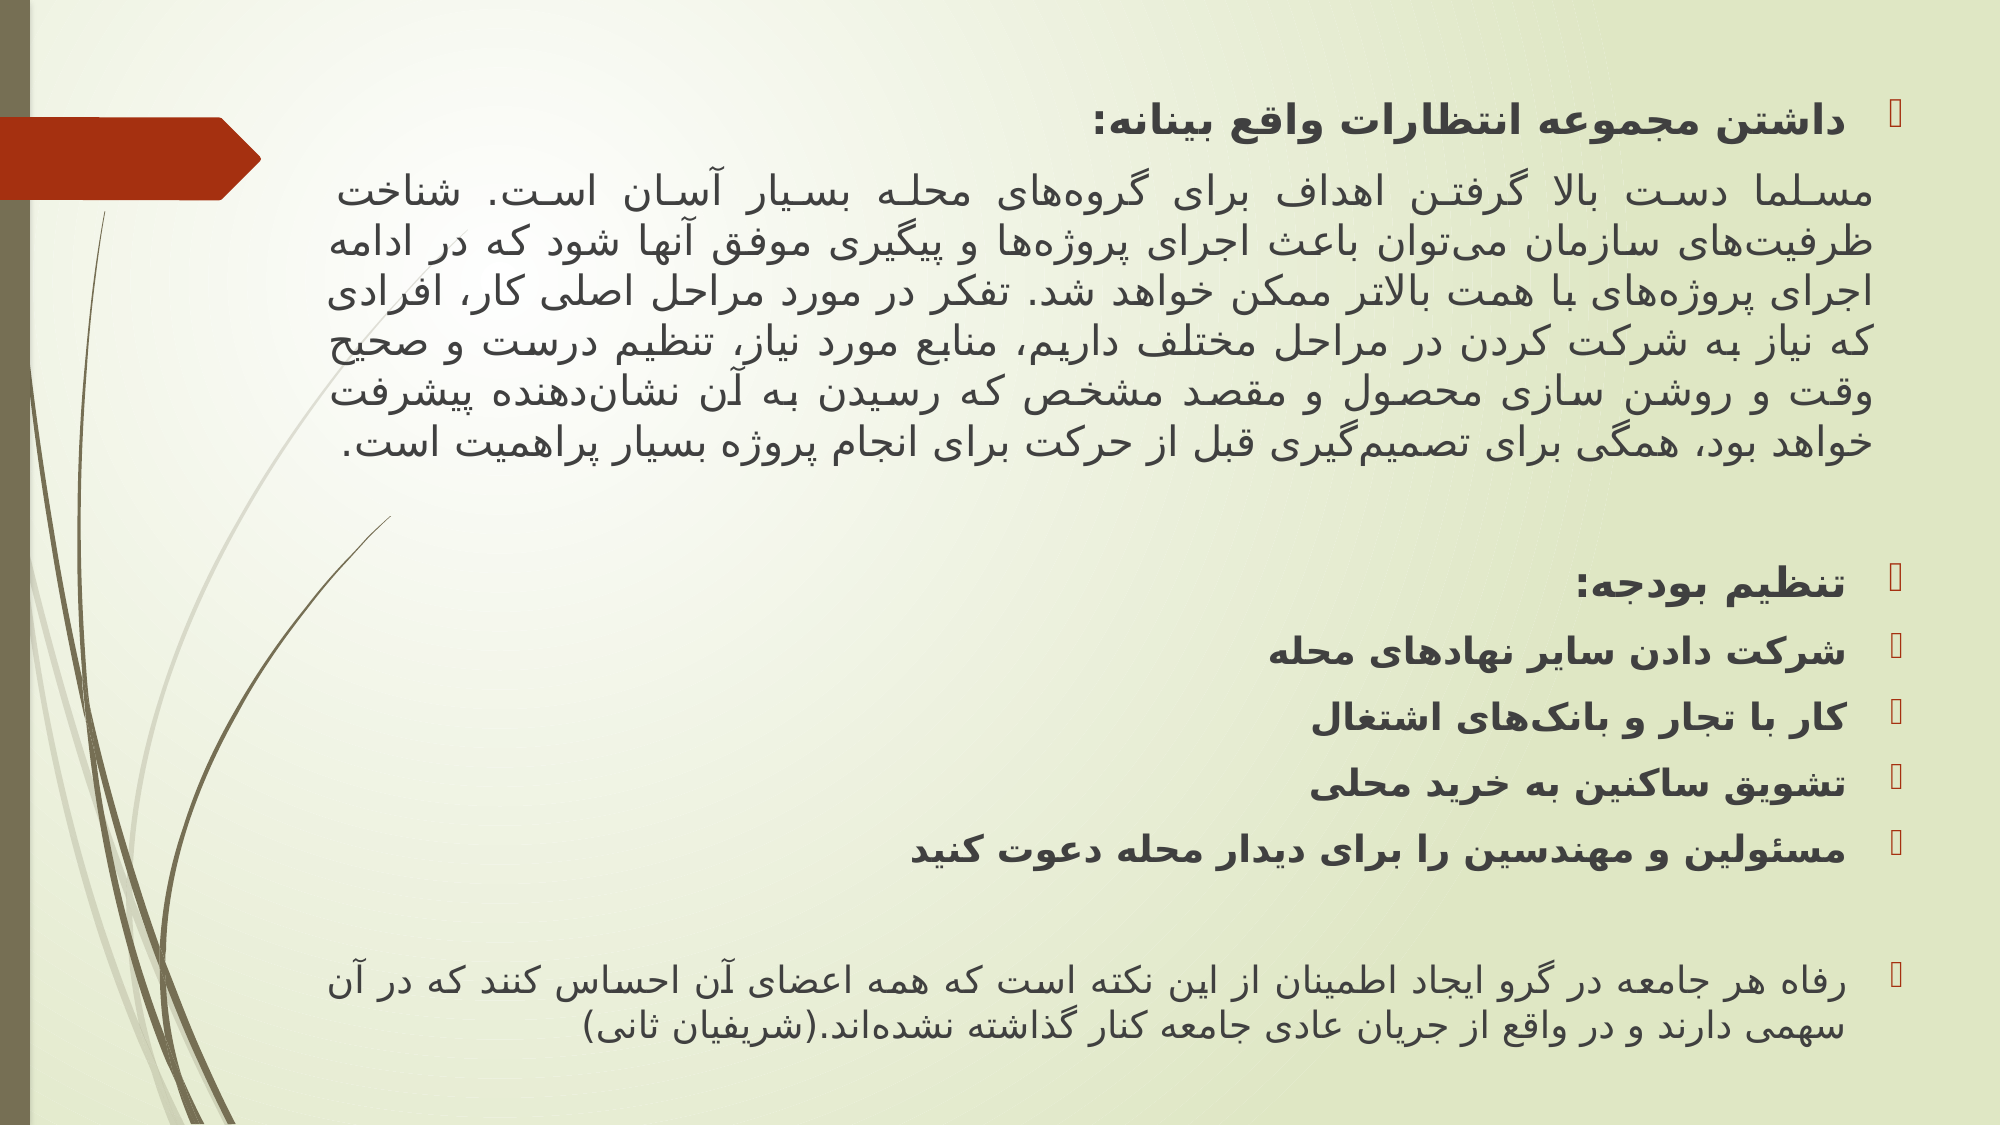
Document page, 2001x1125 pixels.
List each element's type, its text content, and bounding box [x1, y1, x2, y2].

list داشتن مجموعه انتظارات واقع بینانه: مسلما دست بالا گرفتن اهداف برای گروه‌های محله بسیار آسان است. شناخت ظرفیت‌های سازمان می‌توان باعث اجرای پروژه‌ها و پیگیری موفق آنها شود که در ادامه اجرای پروژه‌های با همت بالاتر ممکن خواهد شد. تفکر در مورد مراحل اصلی کار، افرادی که نیاز به شرکت کردن در مراحل مختلف داریم، منابع مورد نیاز، تنظیم درست و صحیح وقت و روشن سازی محصول و مقصد مشخص که رسیدن به آن نشان‌دهنده پیشرفت خواهد بود، همگی برای تصمیم‌گیری قبل از حرکت برای انجام پروژه بسیار پراهمیت است. تنظیم بودجه: شرکت دادن سایر نهادهای محله کار با تجار و بانک‌های اشتغال تشویق ساکنین به خرید محلی مسئولین و مهندسین را برای دیدار محله دعوت کنید رفاه هر جامعه در گرو ایجاد اطمینان از این نکته است که همه اعضای آن احساس کنند که در آن سهمی دارند و در واقع از جریان عادی جامعه کنار گذاشته نشده‌اند.(شریفیان ثانی) [310, 85, 1919, 1107]
